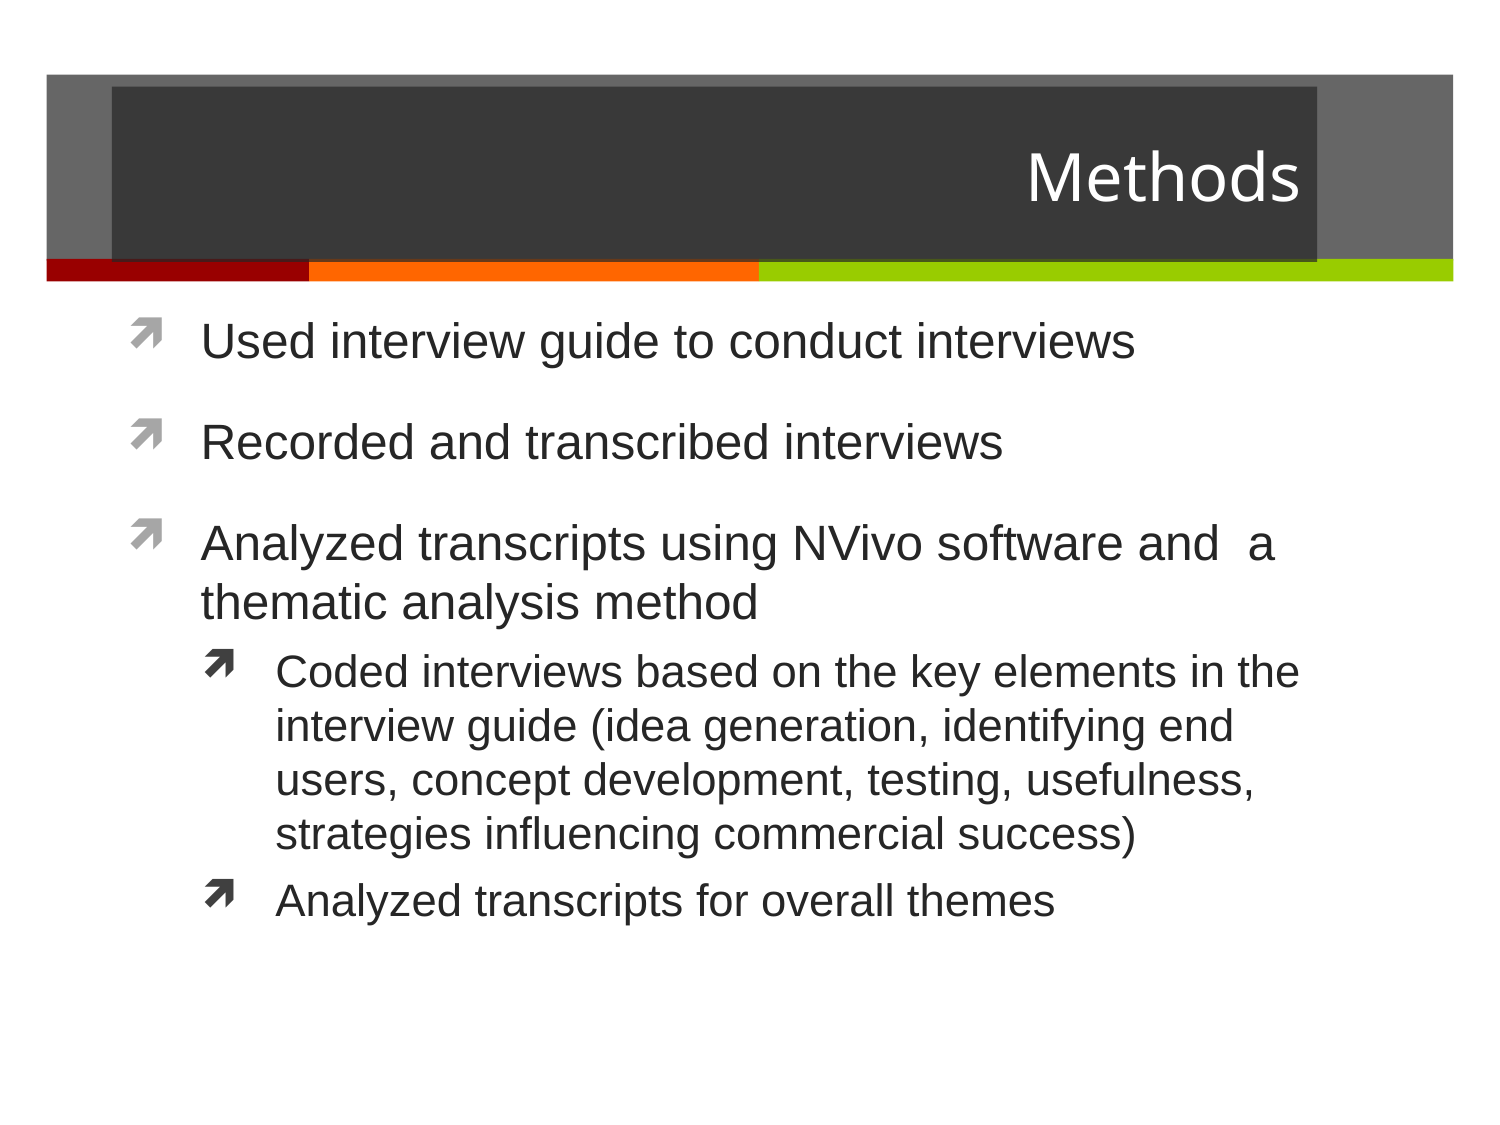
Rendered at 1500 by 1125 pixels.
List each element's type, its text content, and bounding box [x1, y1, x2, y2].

title Methods [111, 86, 1318, 262]
list Used interview guide to conduct interviews Recorded and transcribed interviews Analyzed transcripts using NVivo software and a thematic analysis method Coded interviews based on the key elements in the interview guide (idea generation, identifying end users, concept development, testing, usefulness, strategies influencing commercial success) Analyzed transcripts for overall themes [111, 302, 1318, 992]
